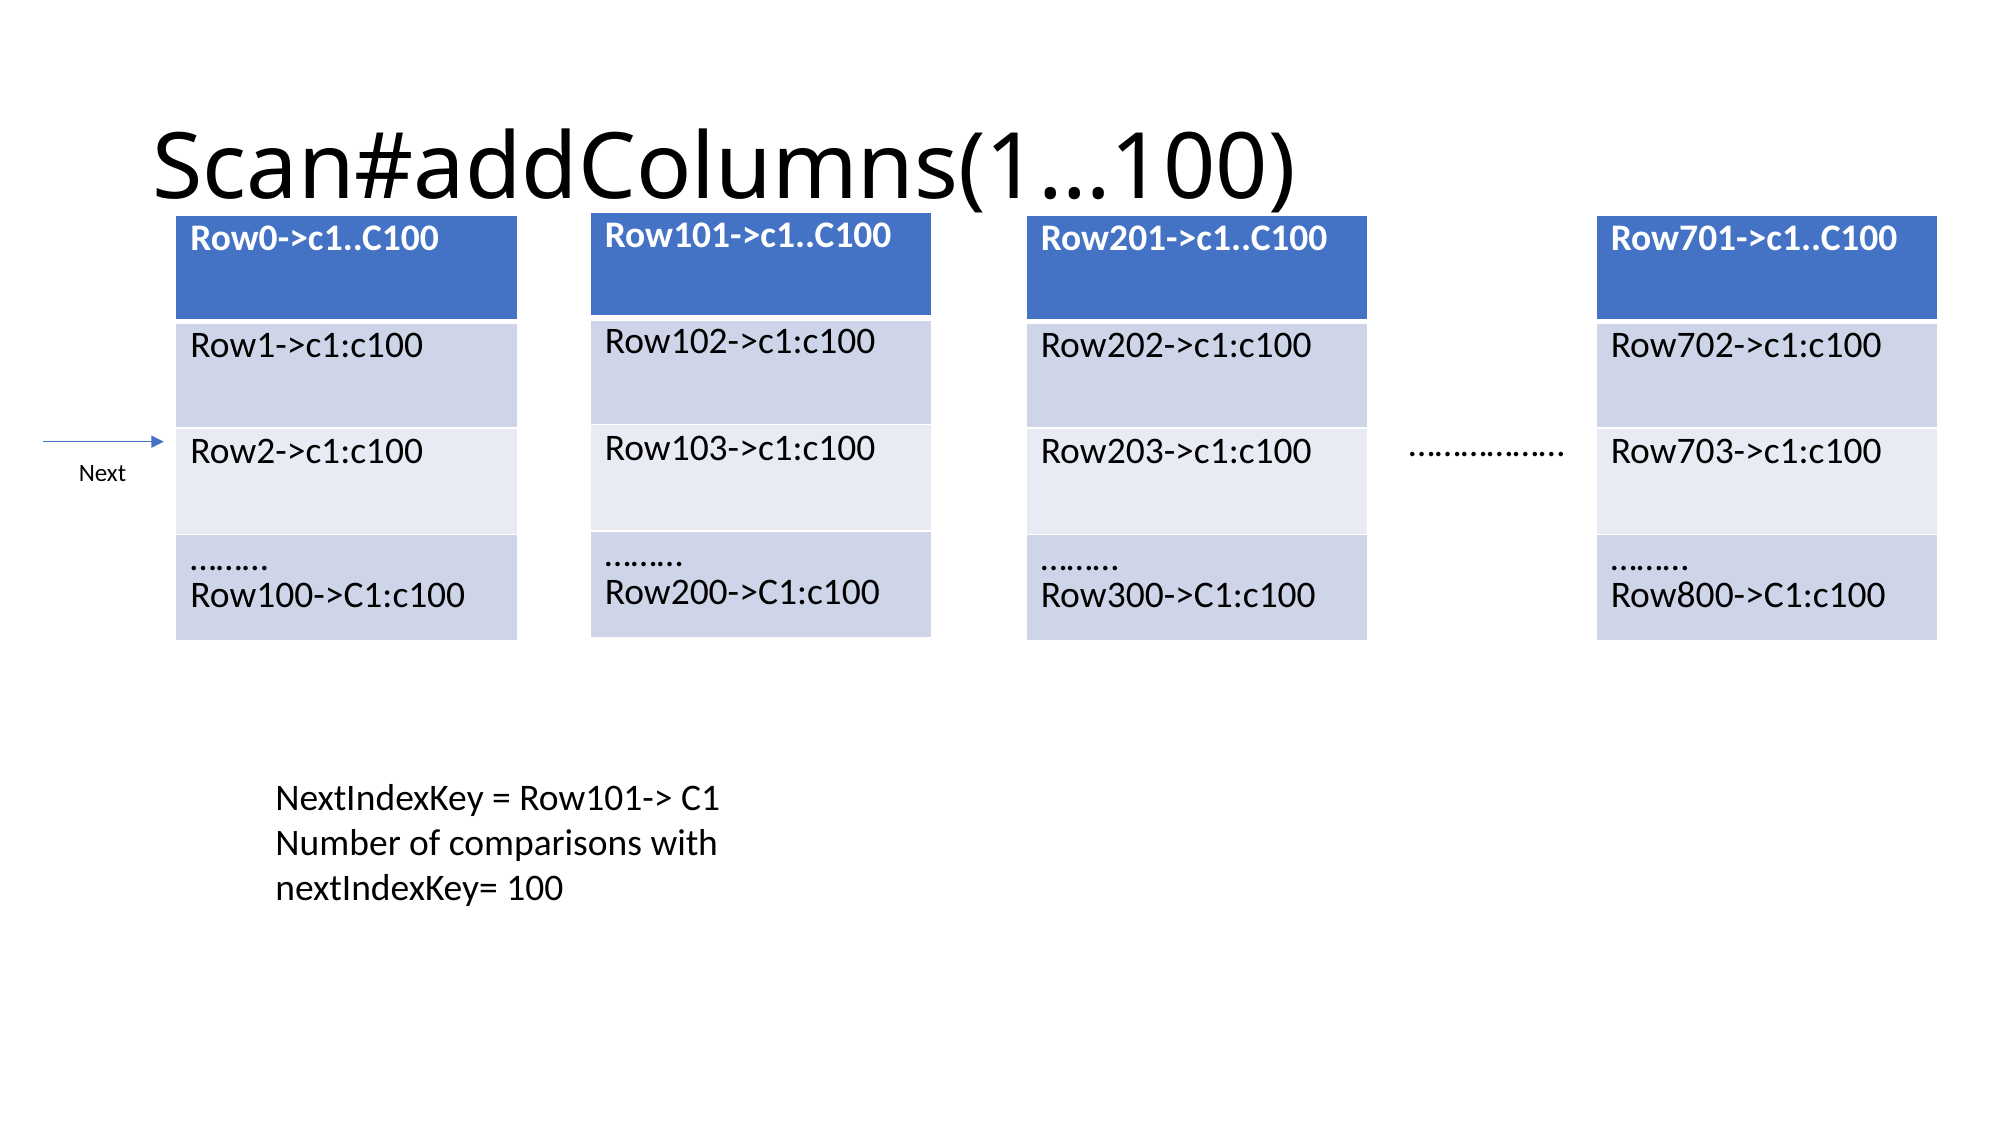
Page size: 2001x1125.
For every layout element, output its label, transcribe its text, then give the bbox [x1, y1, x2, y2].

table_cell ……… Row800->C1:c100 [1597, 535, 1937, 640]
text_box ……………… [1394, 411, 1641, 472]
table_cell ……… Row100->C1:c100 [176, 535, 517, 640]
table_cell Row203->c1:c100 [1027, 429, 1367, 534]
table_cell Row703->c1:c100 [1597, 429, 1937, 534]
table_cell Row103->c1:c100 [591, 425, 931, 530]
table_header Row201->c1..C100 [1027, 216, 1367, 319]
table_cell Row102->c1:c100 [591, 321, 931, 424]
table_cell Row202->c1:c100 [1027, 324, 1367, 427]
table_header Row701->c1..C100 [1597, 216, 1937, 319]
text_box NextIndexKey = Row101-> C1 Number of comparisons with nextIndexKey= 100 [260, 765, 945, 1006]
title Scan#addColumns(1…100) [137, 59, 1863, 278]
table_cell ……… Row300->C1:c100 [1027, 535, 1367, 640]
table_header Row101->c1..C100 [591, 213, 931, 315]
table_cell Row2->c1:c100 [176, 429, 517, 534]
table_header Row0->c1..C100 [176, 216, 517, 319]
text_box Next [63, 449, 143, 494]
table_cell Row702->c1:c100 [1597, 324, 1937, 427]
table_cell ……… Row200->C1:c100 [591, 532, 931, 637]
table_cell Row1->c1:c100 [176, 324, 517, 427]
